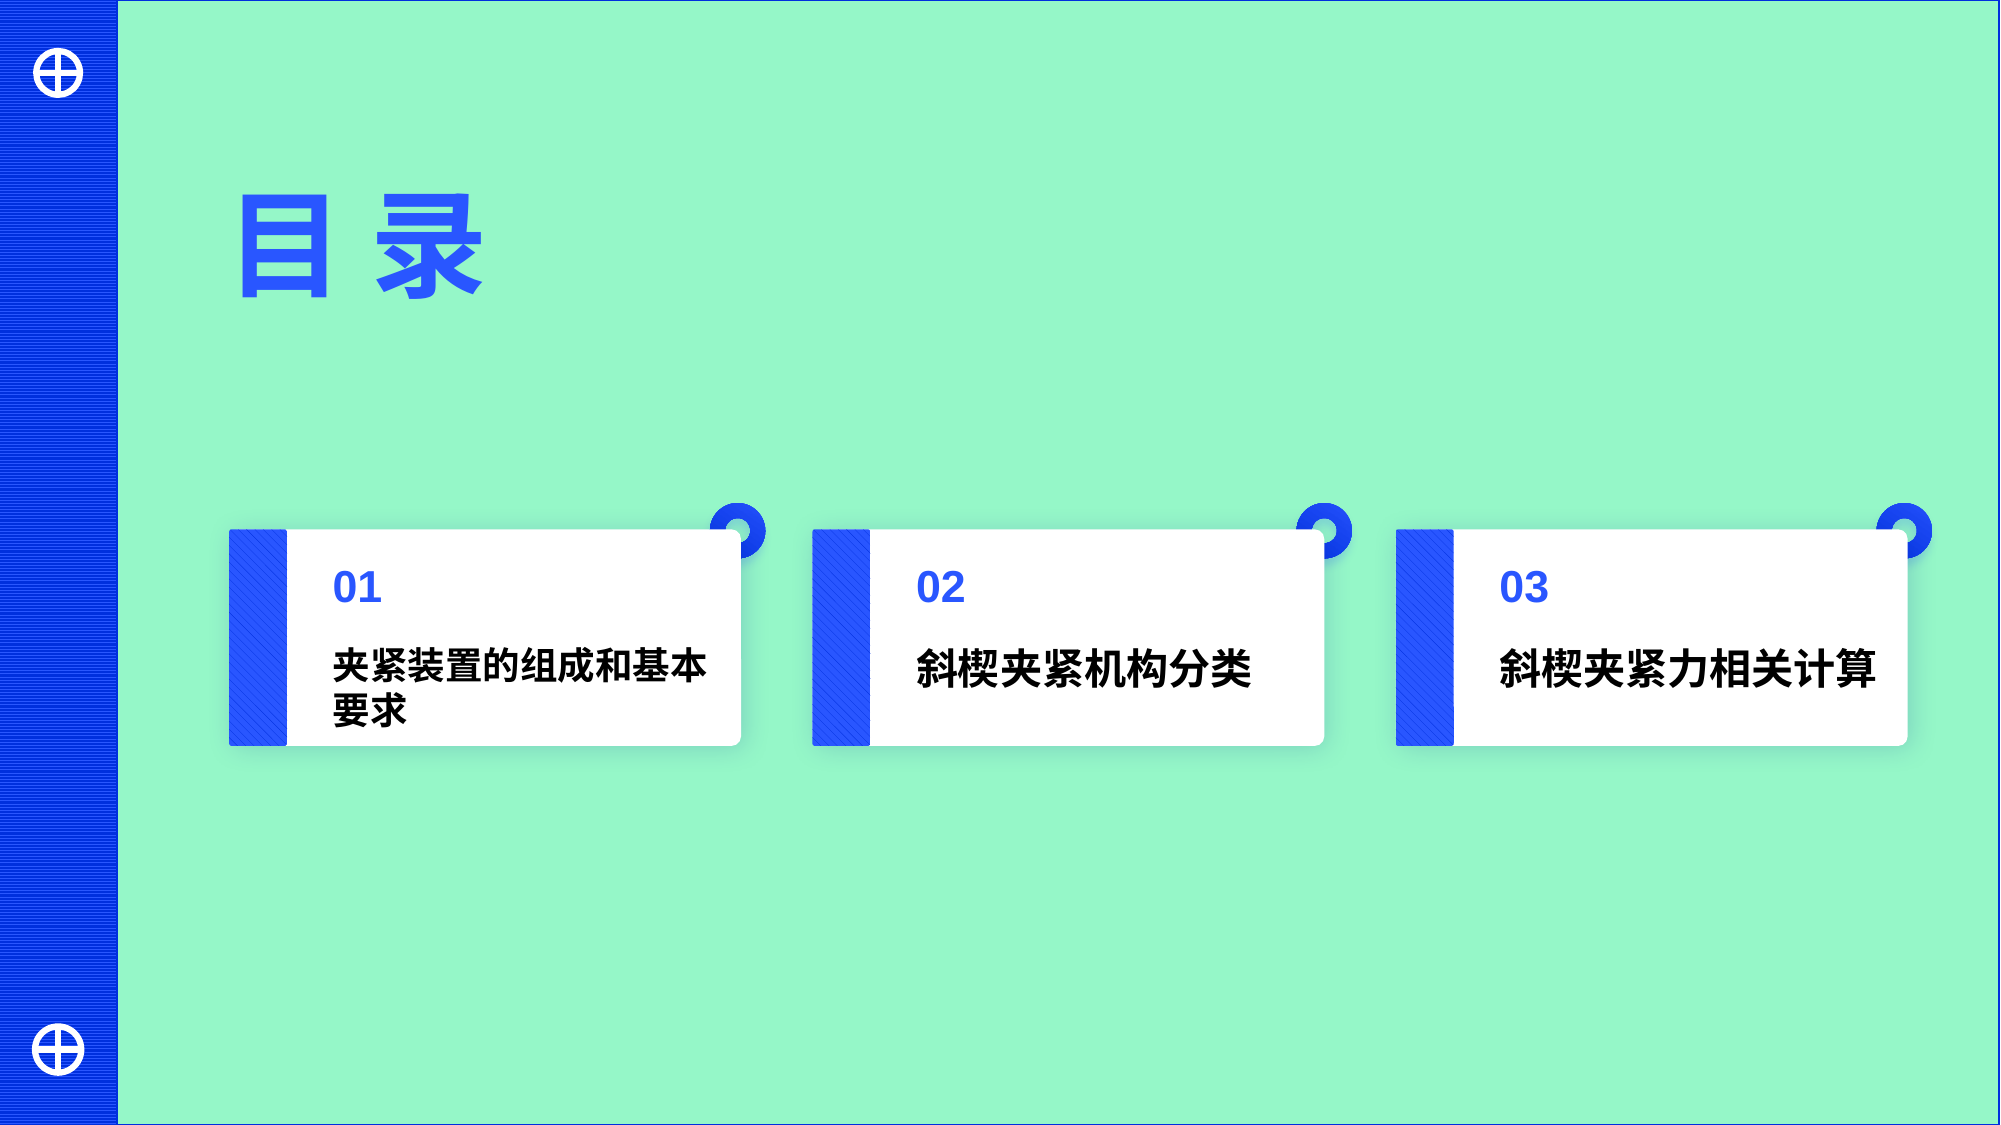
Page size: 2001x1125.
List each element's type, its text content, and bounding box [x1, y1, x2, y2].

text_box [831, 528, 1326, 748]
text_box [247, 528, 743, 748]
text_box 夹紧装置的组成和基本要求 [318, 634, 730, 735]
text_box 斜楔夹紧机构分类 [901, 634, 1313, 735]
text_box [228, 528, 289, 748]
text_box [811, 528, 872, 748]
text_box [1414, 528, 1909, 748]
text_box [1875, 501, 1934, 557]
text_box [1295, 501, 1353, 558]
text_box 目 录 [211, 163, 520, 322]
text_box [709, 501, 767, 557]
text_box 02 [901, 550, 999, 620]
text_box 斜楔夹紧力相关计算 [1484, 634, 1897, 735]
text_box 03 [1484, 550, 1583, 620]
text_box 01 [318, 550, 416, 620]
text_box [1394, 528, 1455, 748]
